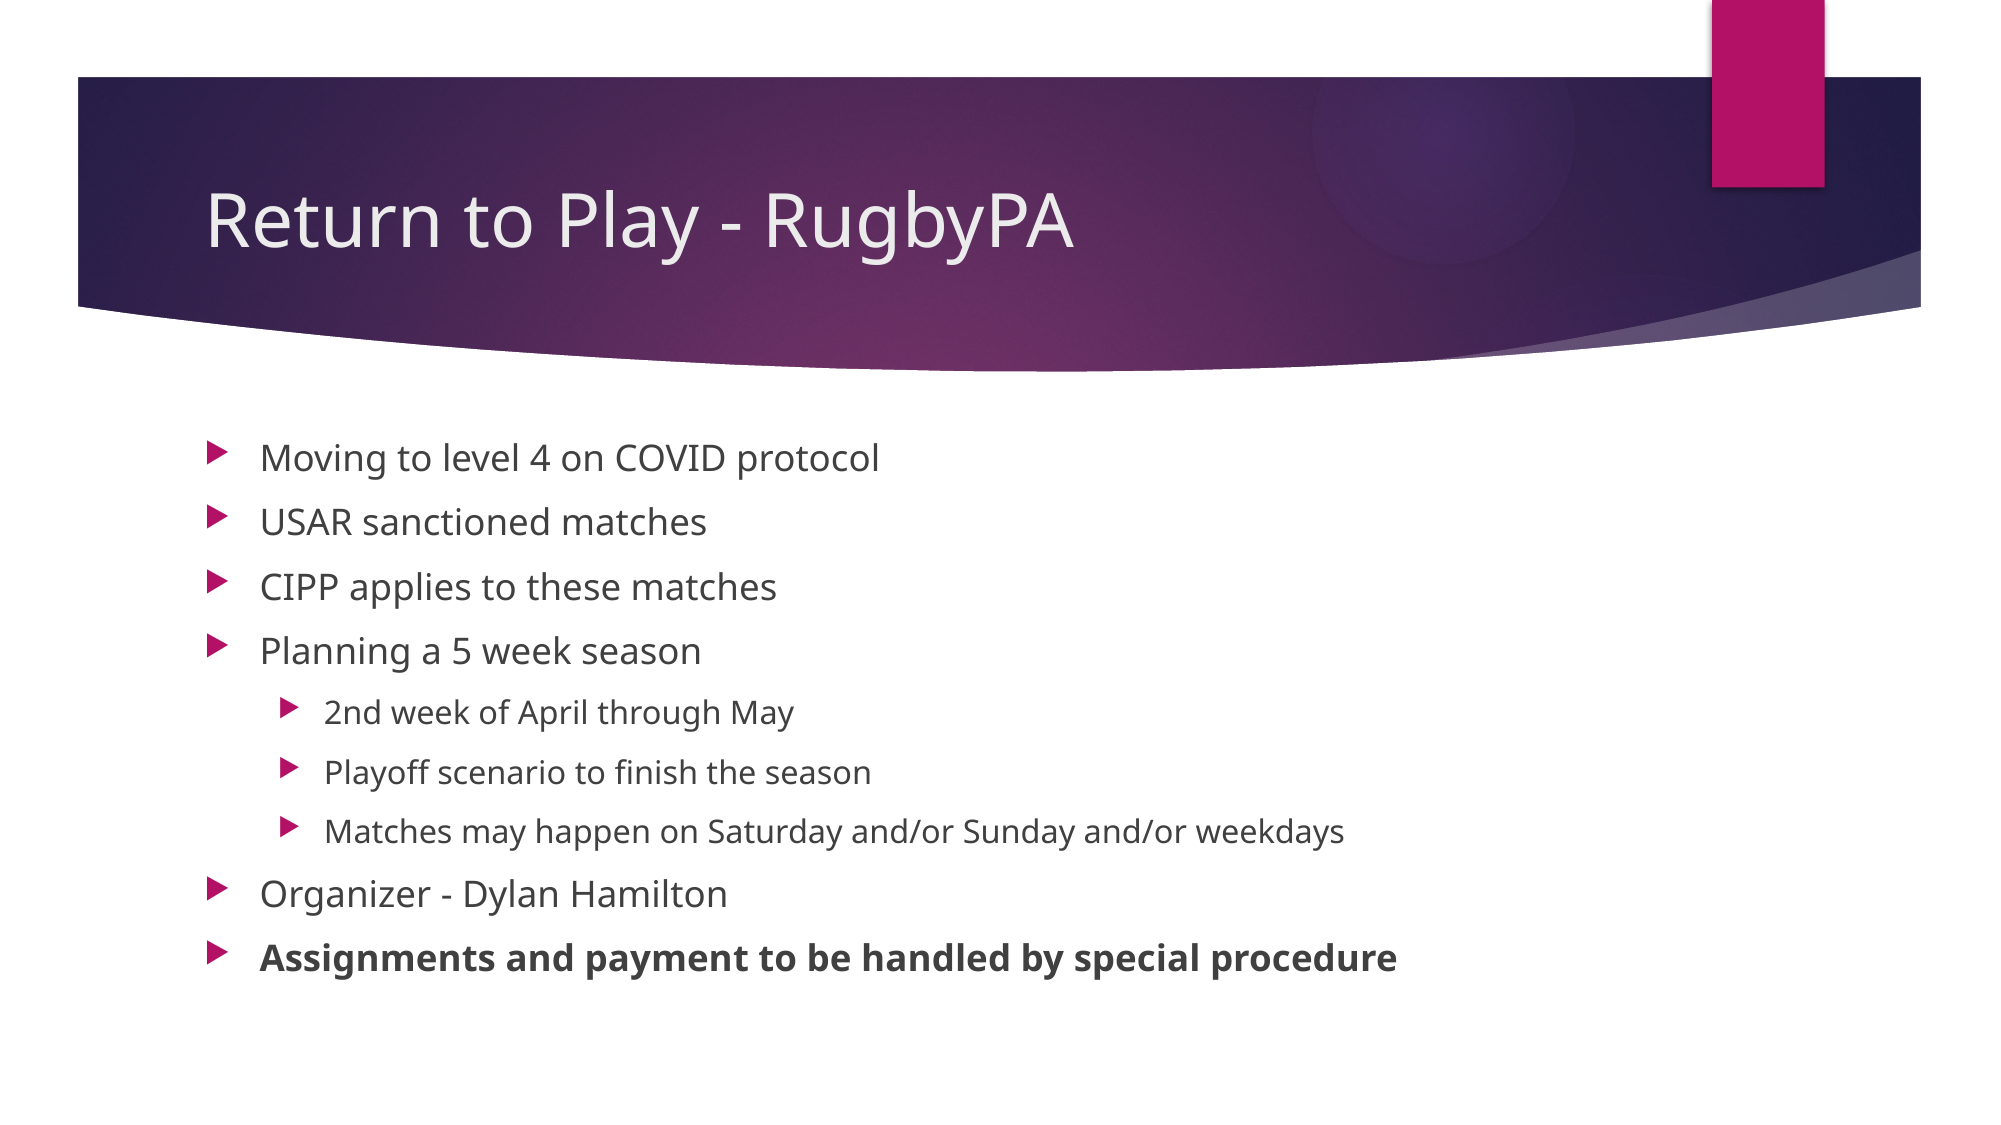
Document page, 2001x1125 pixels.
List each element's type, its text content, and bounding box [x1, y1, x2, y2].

title Return to Play - RugbyPA [189, 159, 1627, 276]
list Moving to level 4 on COVID protocol USAR sanctioned matches CIPP applies to these matches Planning a 5 week season 2nd week of April through May Playoff scenario to finish the season Matches may happen on Saturday and/or Sunday and/or weekdays Organizer - Dylan Hamilton Assignments and payment to be handled by special procedure [189, 427, 1638, 988]
